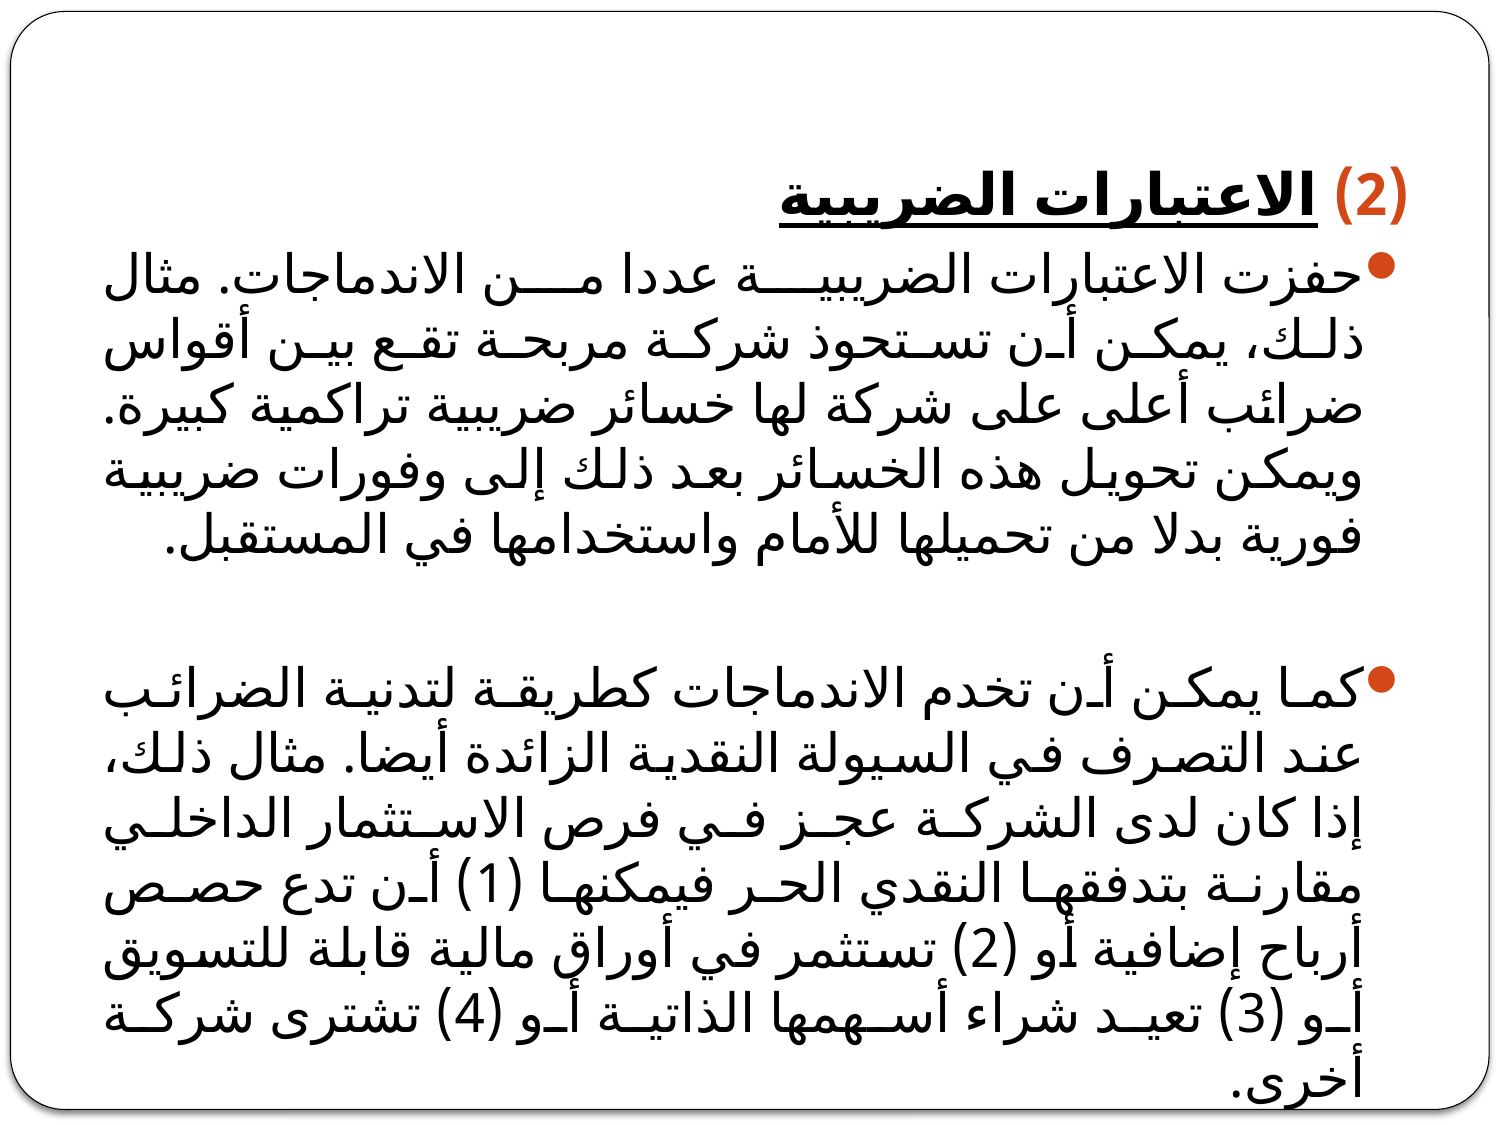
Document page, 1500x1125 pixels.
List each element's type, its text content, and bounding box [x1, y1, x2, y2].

list (2) الاعتبارات الضريبية حفزت الاعتبارات الضريبية عددا من الاندماجات. مثال ذلك، يمكن أن تستحوذ شركة مربحة تقع بين أقواس ضرائب أعلى على شركة لها خسائر ضريبية تراكمية كبيرة. ويمكن تحويل هذه الخسائر بعد ذلك إلى وفورات ضريبية فورية بدلا من تحميلها للأمام واستخدامها في المستقبل. كما يمكن أن تخدم الاندماجات كطريقة لتدنية الضرائب عند التصرف في السيولة النقدية الزائدة أيضا. مثال ذلك، إذا كان لدى الشركة عجز في فرص الاستثمار الداخلي مقارنة بتدفقها النقدي الحر فيمكنها (1) أن تدع حصص أرباح إضافية أو (2) تستثمر في أوراق مالية قابلة للتسويق أو (3) تعيد شراء أسهمها الذاتية أو (4) تشترى شركة أخرى. [87, 149, 1425, 1050]
